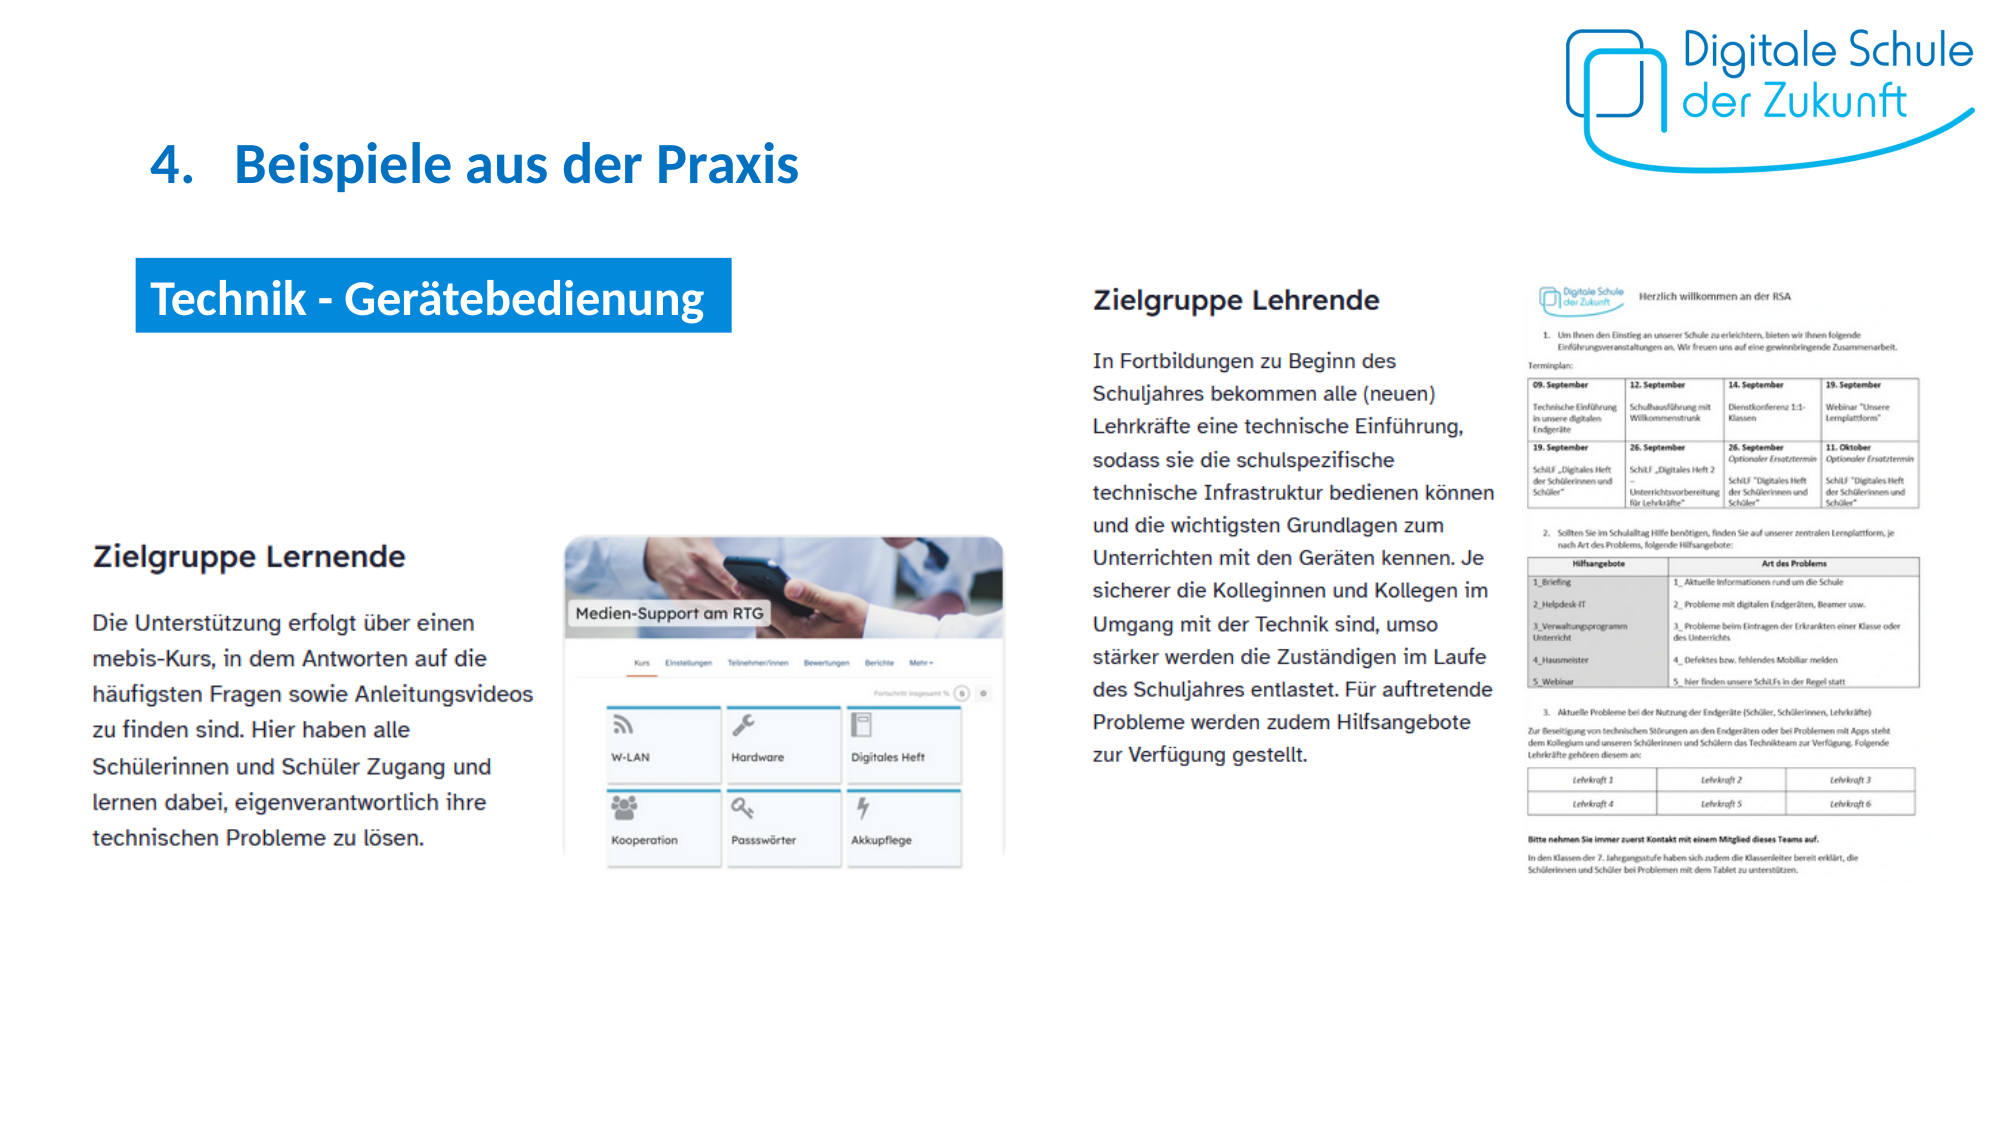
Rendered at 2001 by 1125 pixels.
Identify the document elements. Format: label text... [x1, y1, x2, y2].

picture [1076, 257, 1961, 899]
text_box Technik - Gerätebedienung [135, 257, 732, 333]
picture [66, 505, 1037, 914]
picture [1534, 0, 2000, 202]
list Beispiele aus der Praxis [135, 125, 1738, 222]
